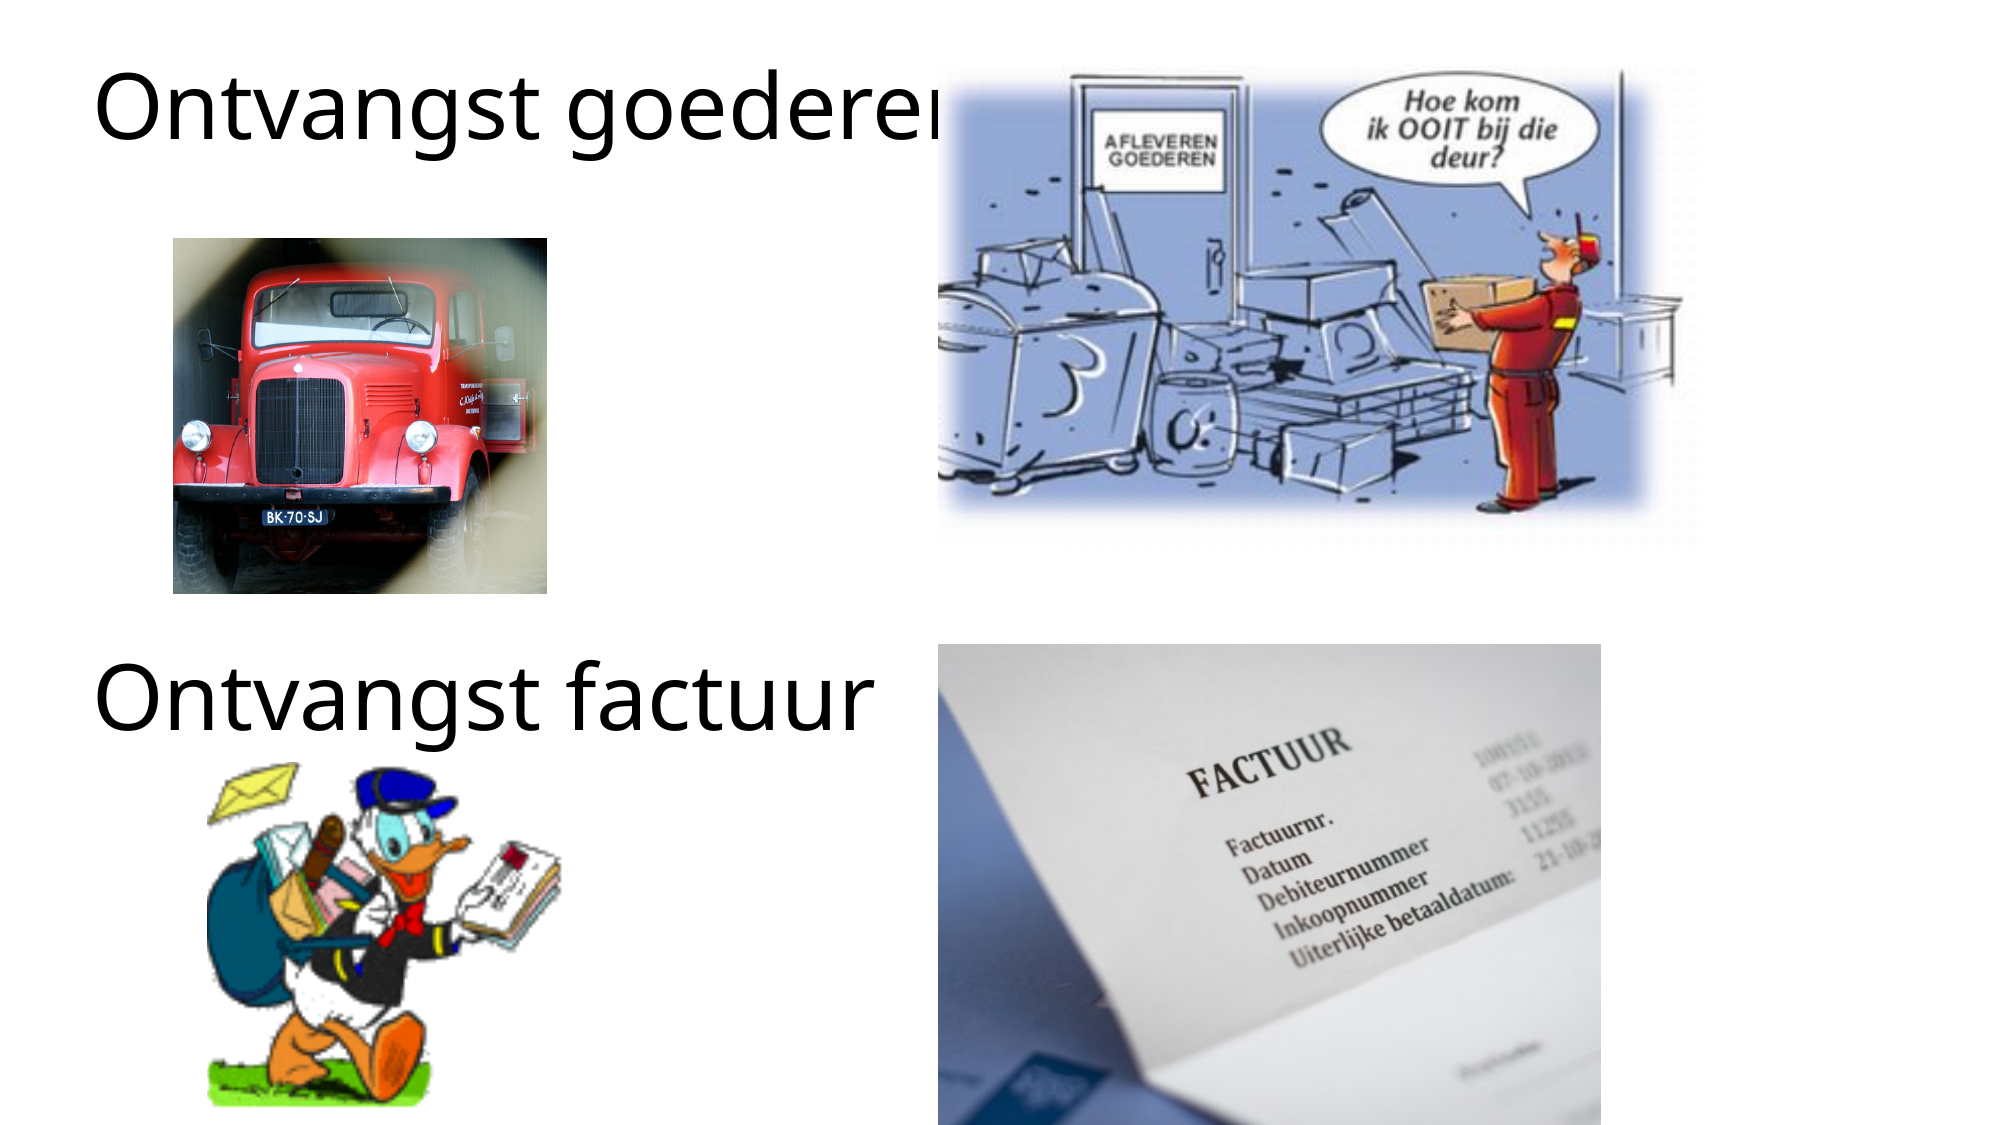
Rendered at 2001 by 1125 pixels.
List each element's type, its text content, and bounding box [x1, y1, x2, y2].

picture [938, 644, 1601, 1125]
picture [938, 65, 1698, 551]
title Ontvangst goederen [77, 22, 1803, 198]
text_box Ontvangst factuur [77, 612, 1802, 789]
picture [207, 762, 581, 1114]
picture [173, 238, 547, 594]
